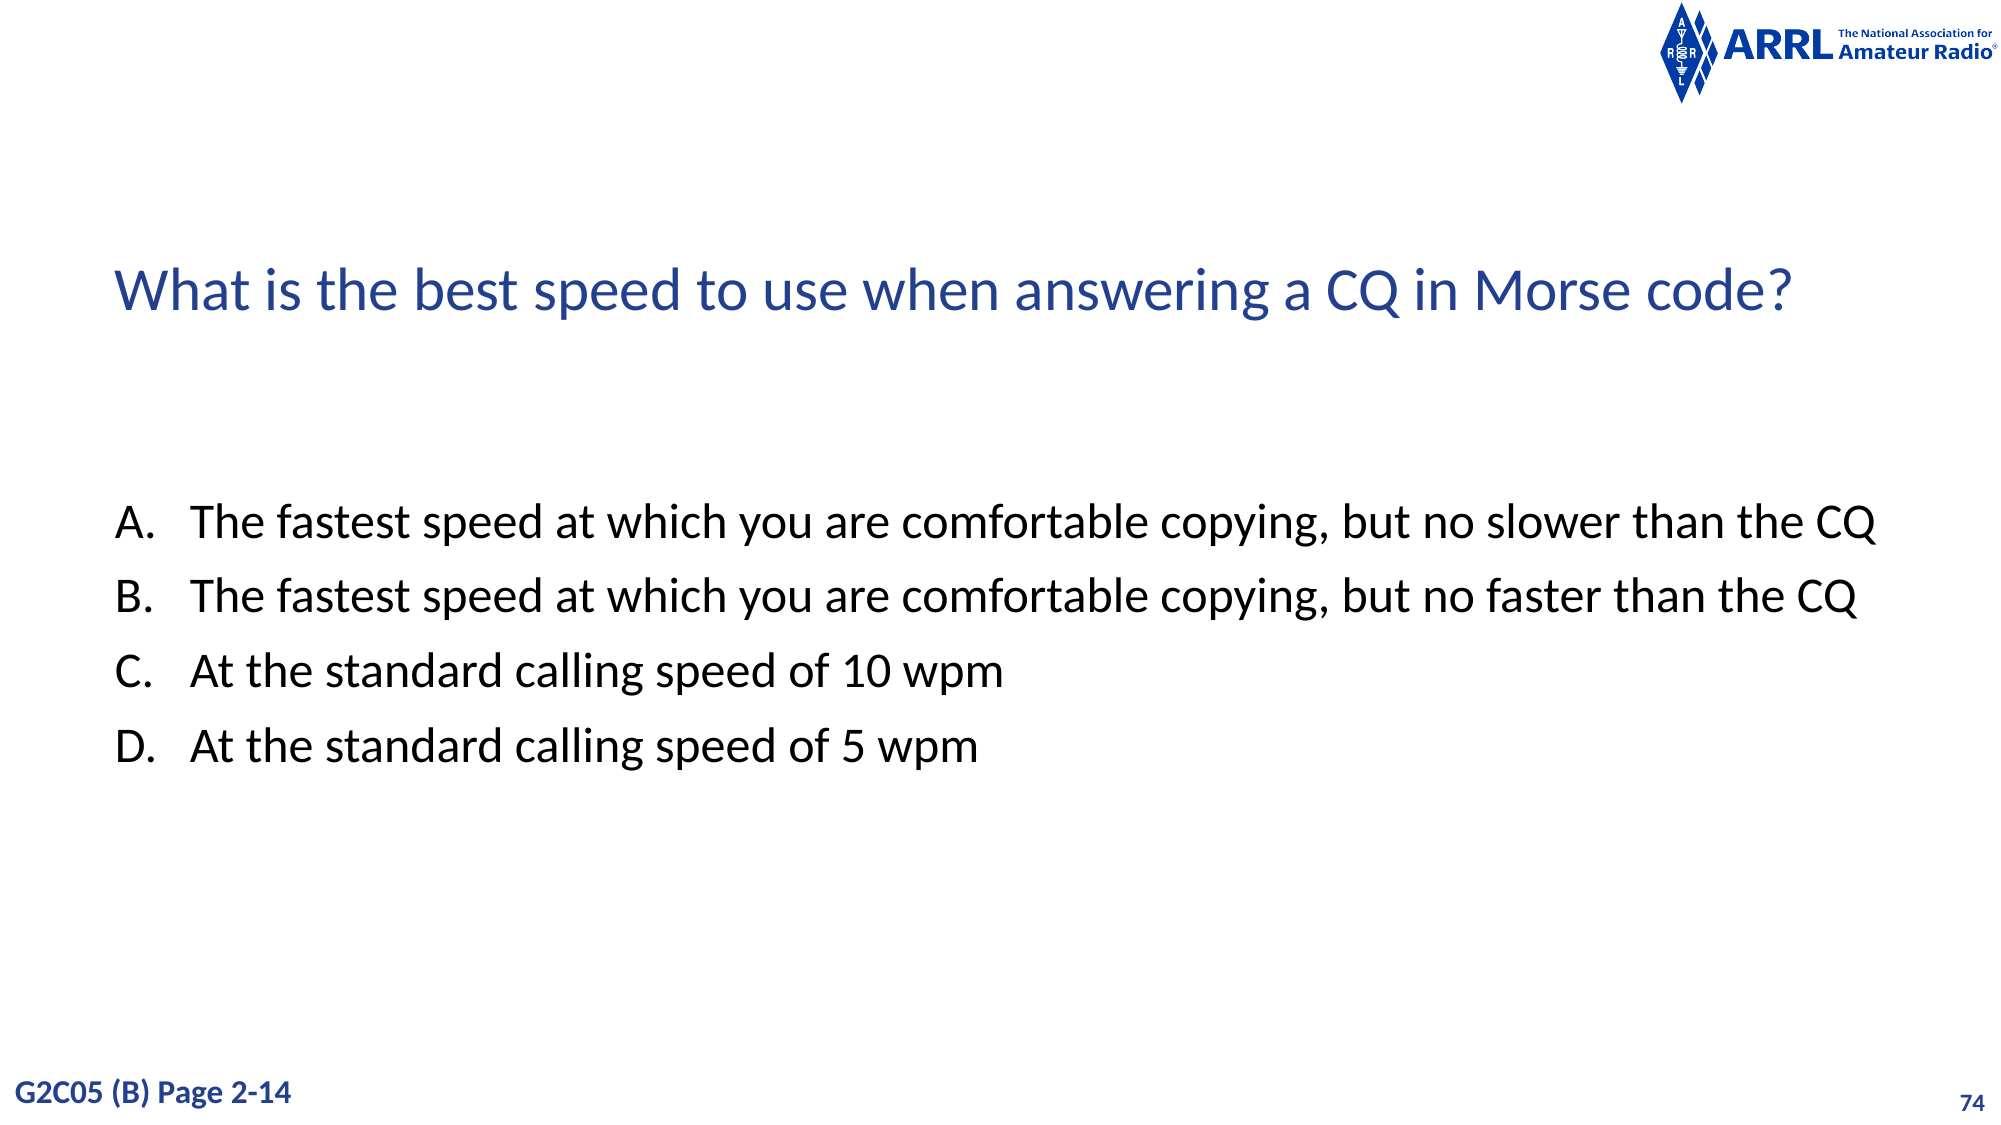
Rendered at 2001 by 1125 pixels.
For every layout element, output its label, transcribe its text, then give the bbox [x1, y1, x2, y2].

title What is the best speed to use when answering a CQ in Morse code? [99, 249, 1900, 388]
text_box 74 [1899, 1079, 2000, 1125]
picture [1658, 0, 1999, 106]
text_box G2C05 (B) Page 2-14 [0, 1062, 1313, 1118]
list The fastest speed at which you are comfortable copying, but no slower than the CQ The fastest speed at which you are comfortable copying, but no faster than the CQ At the standard calling speed of 10 wpm At the standard calling speed of 5 wpm [99, 487, 1900, 1005]
